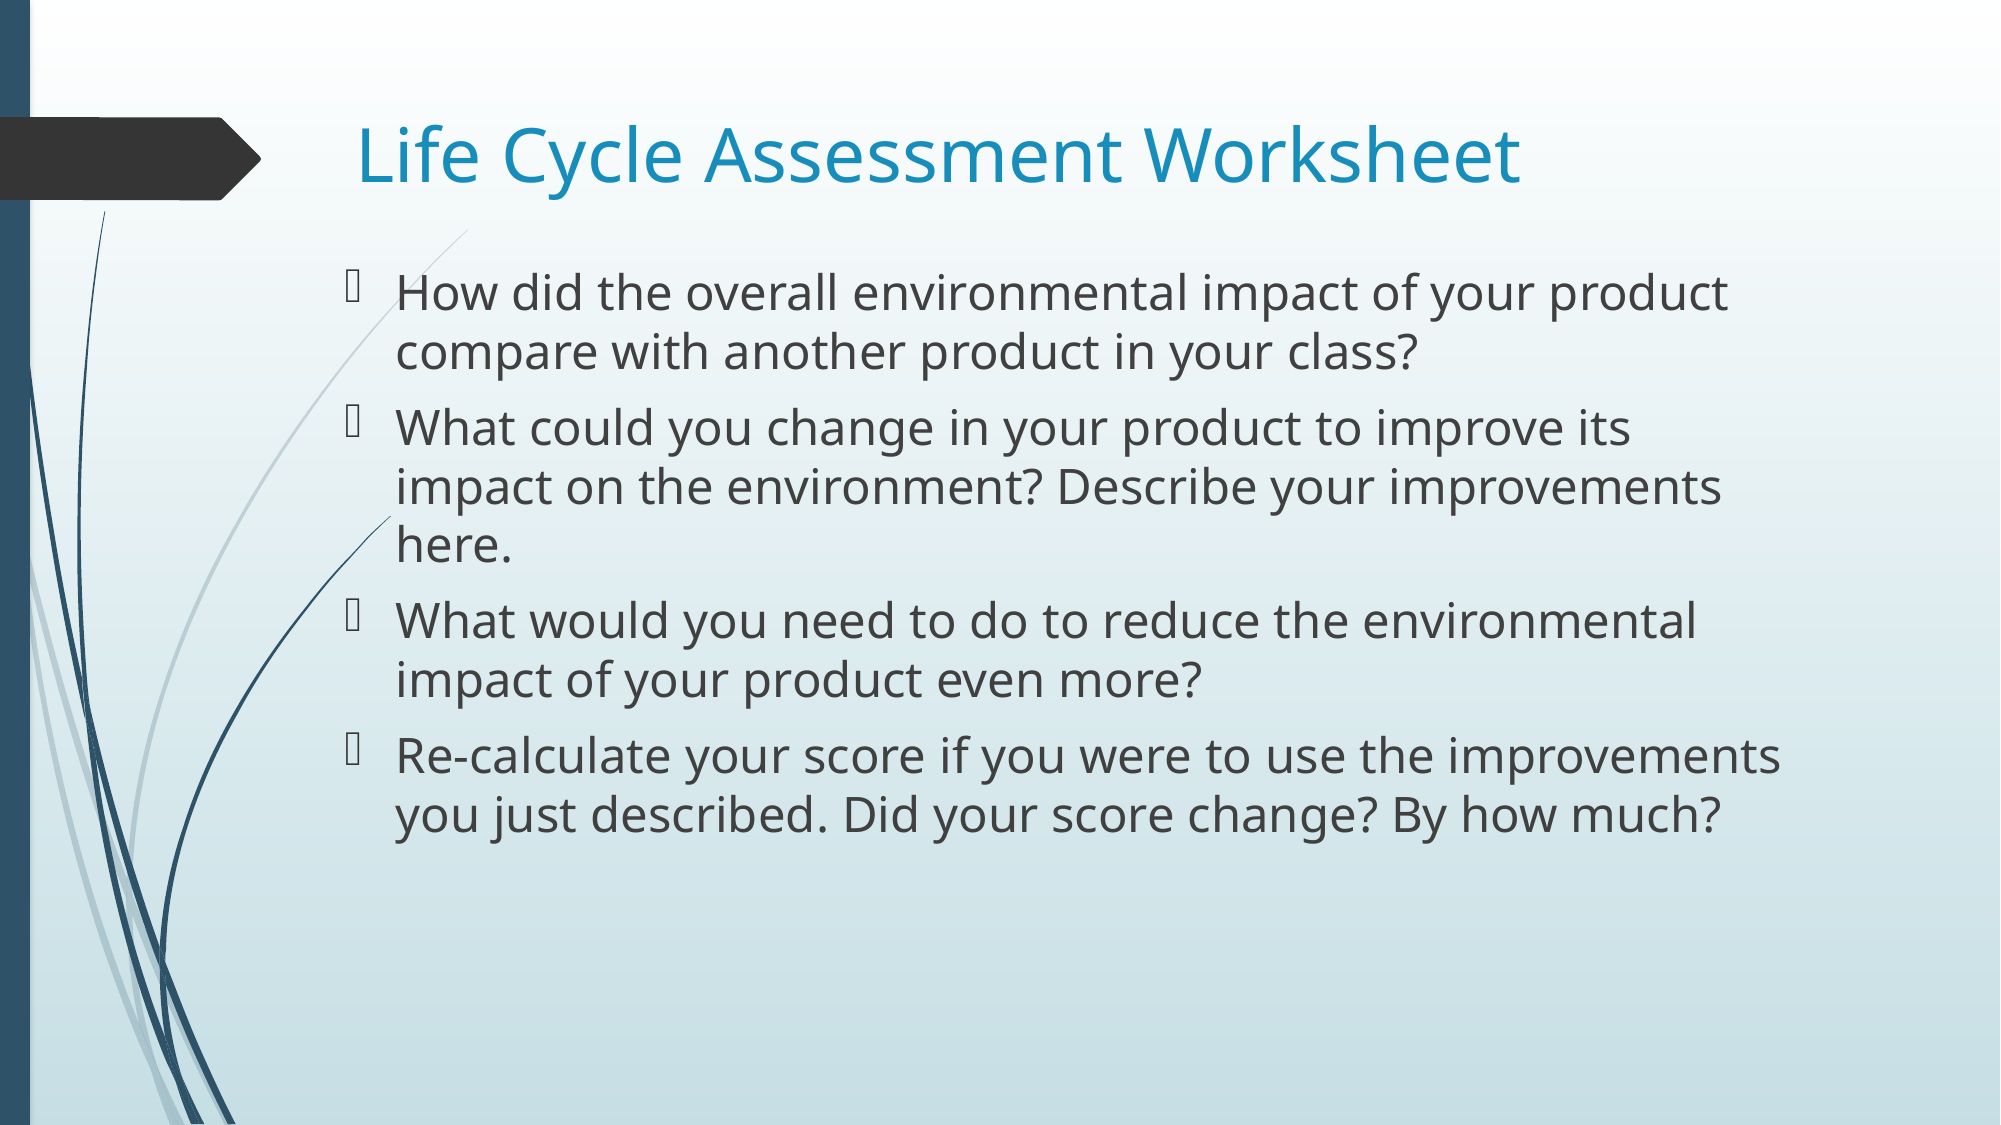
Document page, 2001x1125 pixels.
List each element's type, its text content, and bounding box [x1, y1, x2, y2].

list How did the overall environmental impact of your product compare with another product in your class? What could you change in your product to improve its impact on the environment? Describe your improvements here. What would you need to do to reduce the environmental impact of your product even more? Re-calculate your score if you were to use the improvements you just described. Did your score change? By how much? [329, 254, 1803, 908]
title Life Cycle Assessment Worksheet [340, 100, 1803, 254]
